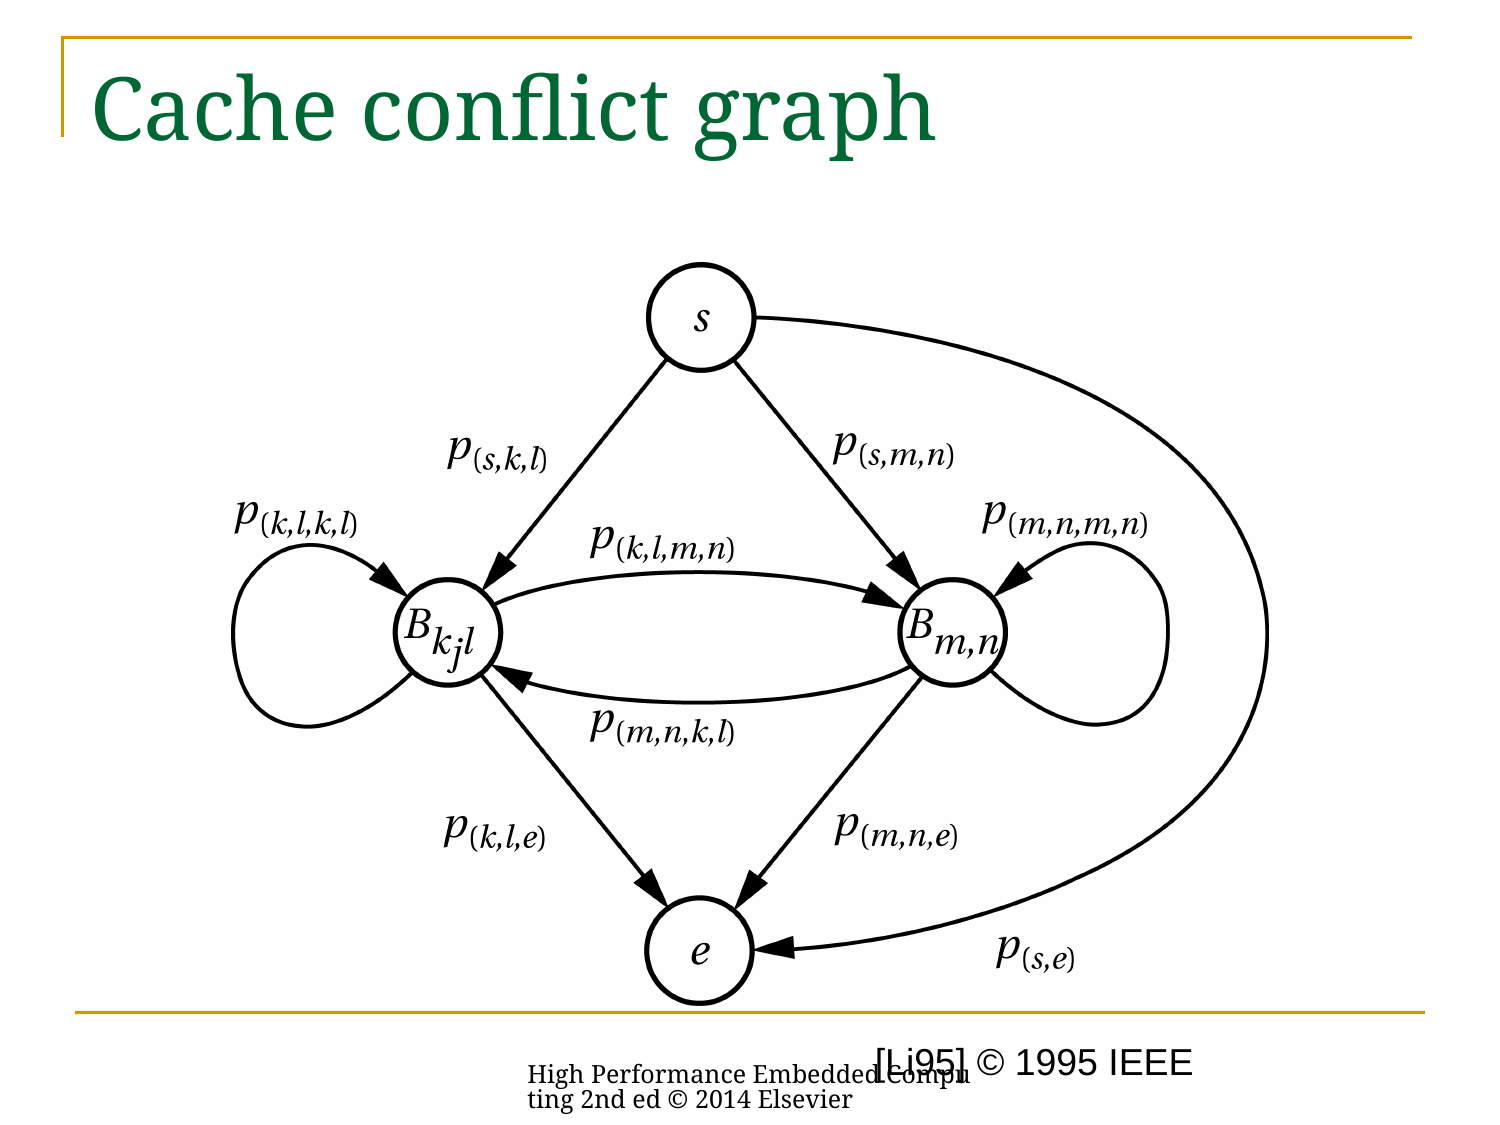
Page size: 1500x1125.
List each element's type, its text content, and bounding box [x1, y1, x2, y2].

title Cache conflict graph [75, 45, 1425, 233]
footer High Performance Embedded Computing 2nd ed © 2014 Elsevier [512, 1025, 988, 1100]
text_box [Li95] © 1995 IEEE [860, 1030, 1210, 1091]
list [231, 262, 1269, 1006]
